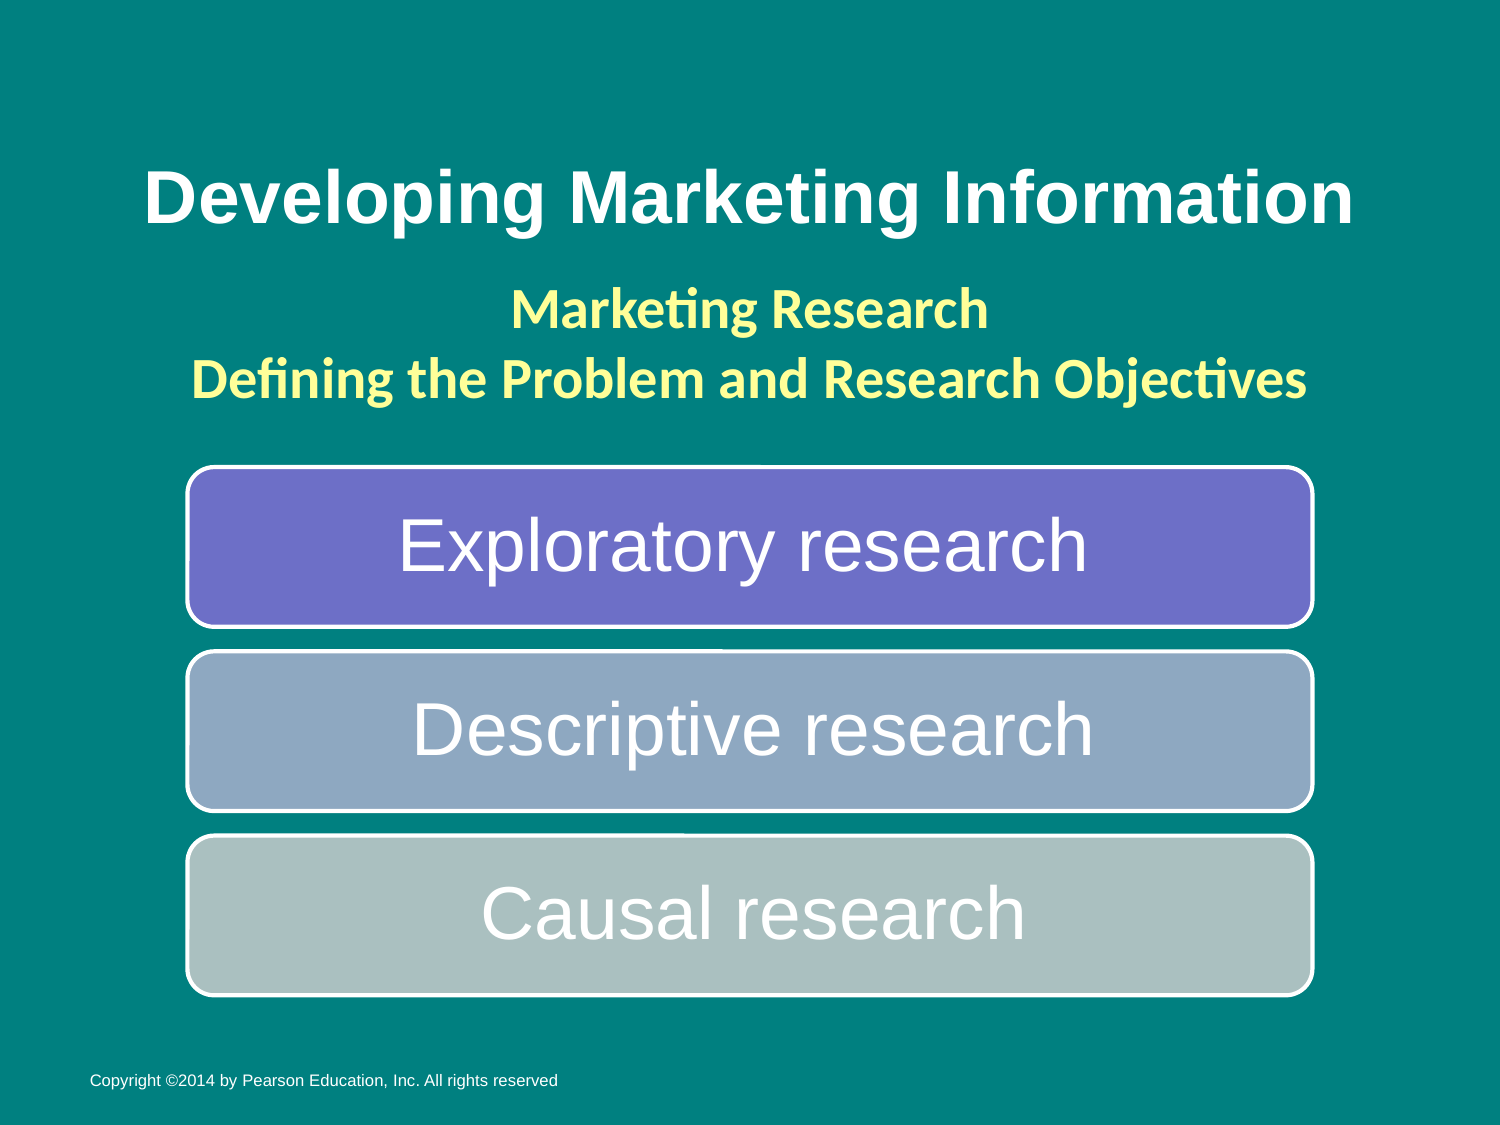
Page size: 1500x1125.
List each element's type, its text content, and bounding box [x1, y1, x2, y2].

text_box Copyright ©2014 by Pearson Education, Inc. All rights reserved [74, 1062, 825, 1098]
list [187, 462, 1313, 1001]
list Marketing Research Defining the Problem and Research Objectives [0, 262, 1500, 376]
title Developing Marketing Information [112, 99, 1388, 262]
